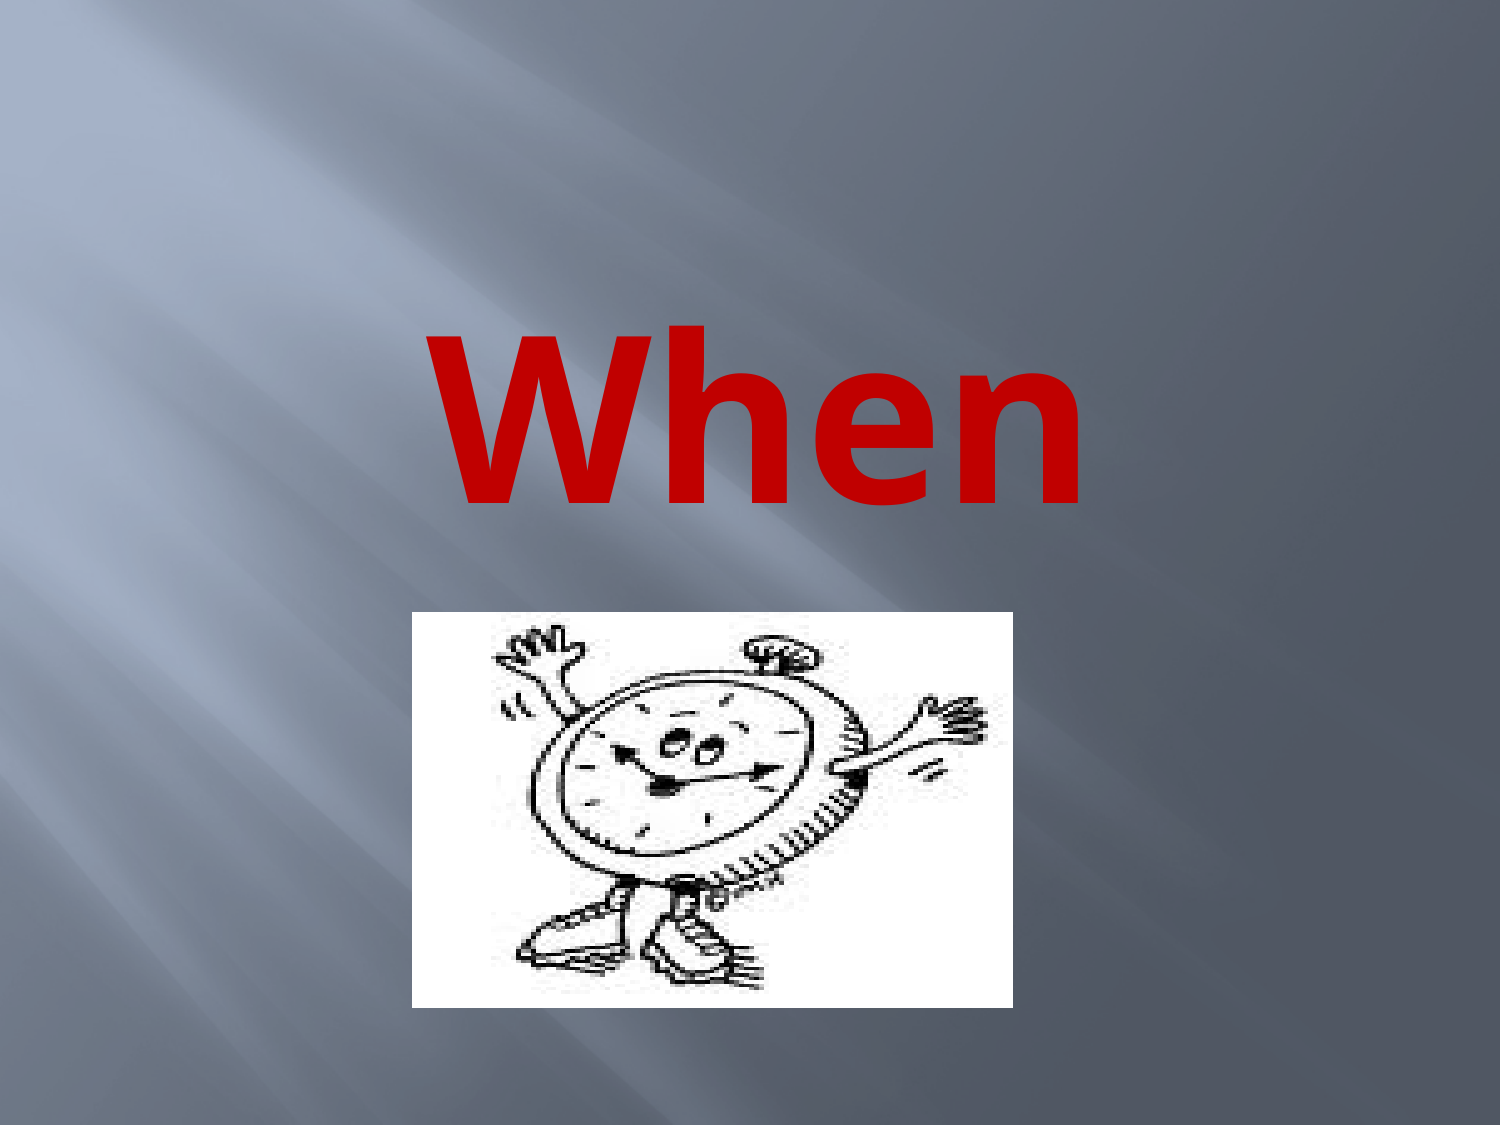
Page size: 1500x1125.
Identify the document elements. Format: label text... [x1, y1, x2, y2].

list When [75, 262, 1425, 1035]
picture [412, 612, 1013, 1009]
